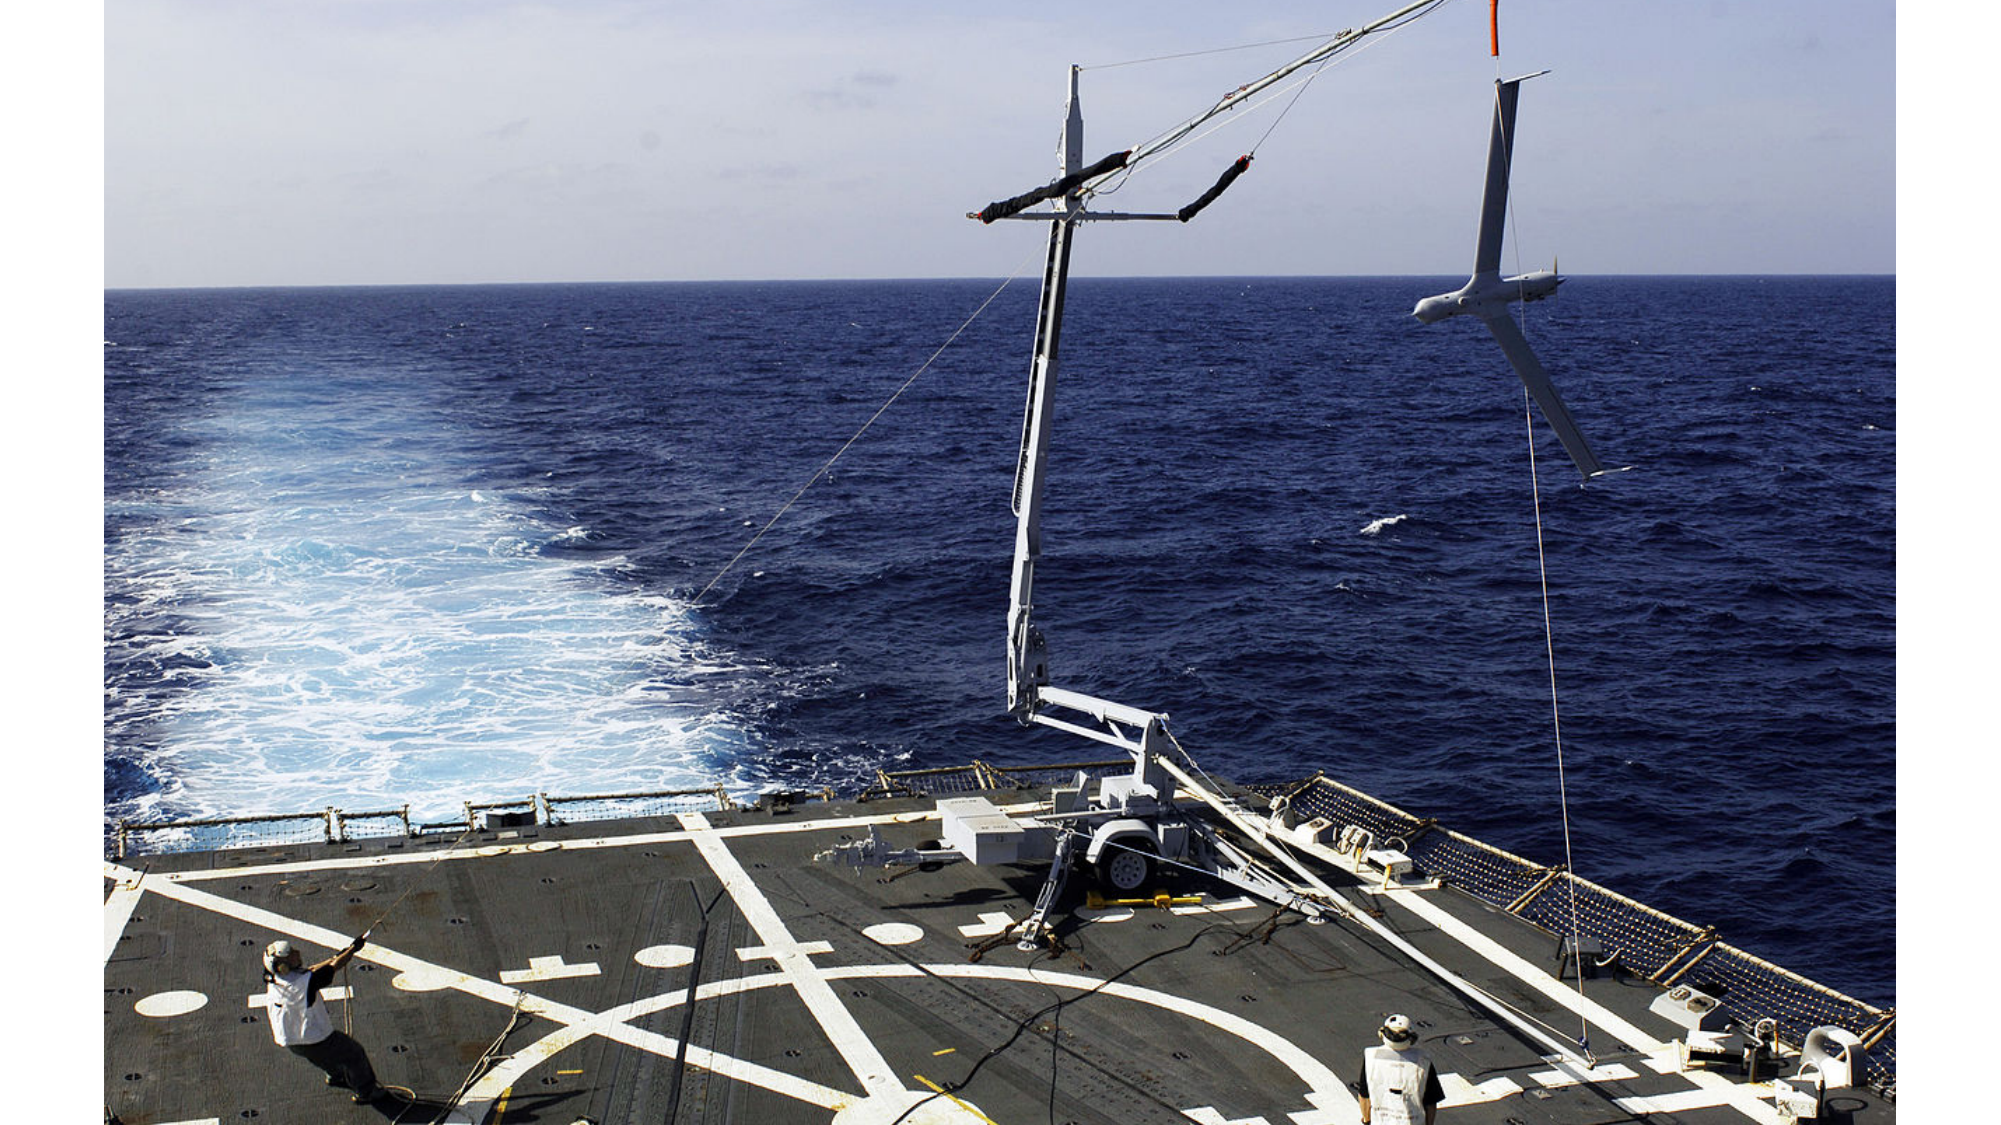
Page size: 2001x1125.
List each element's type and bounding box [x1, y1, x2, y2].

picture [104, 0, 1896, 1125]
